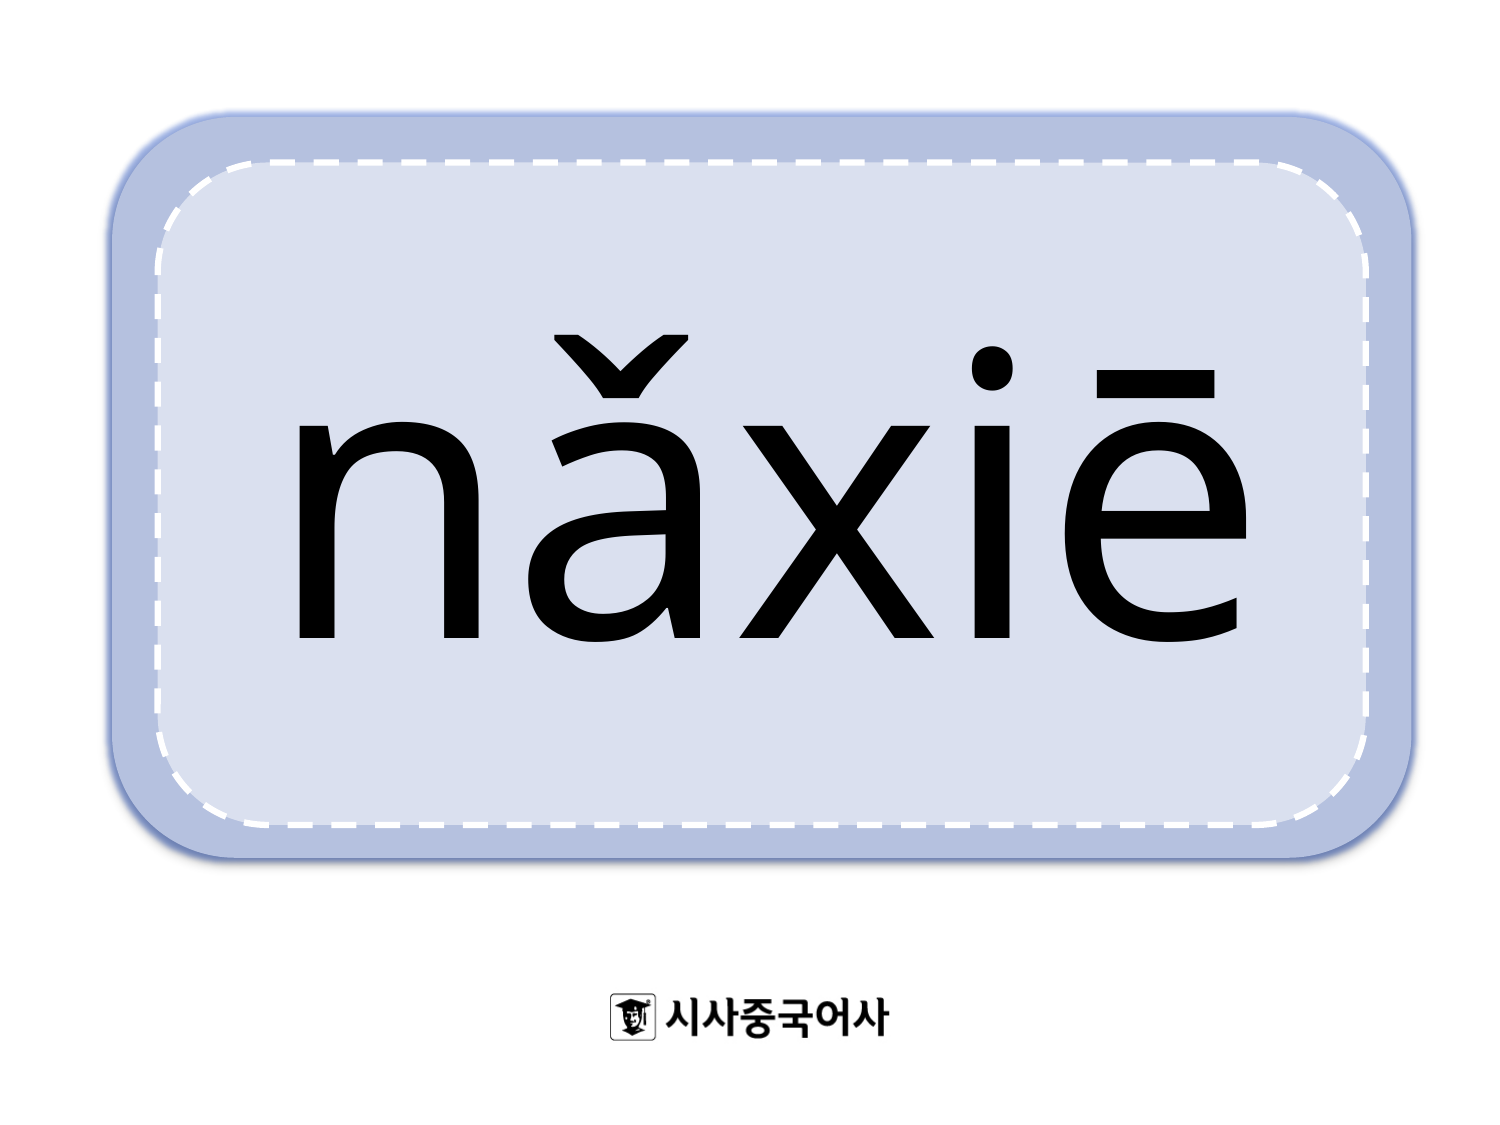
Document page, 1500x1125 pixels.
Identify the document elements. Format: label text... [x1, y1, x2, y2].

picture [602, 987, 898, 1047]
text_box nǎxiē [162, 149, 1371, 812]
